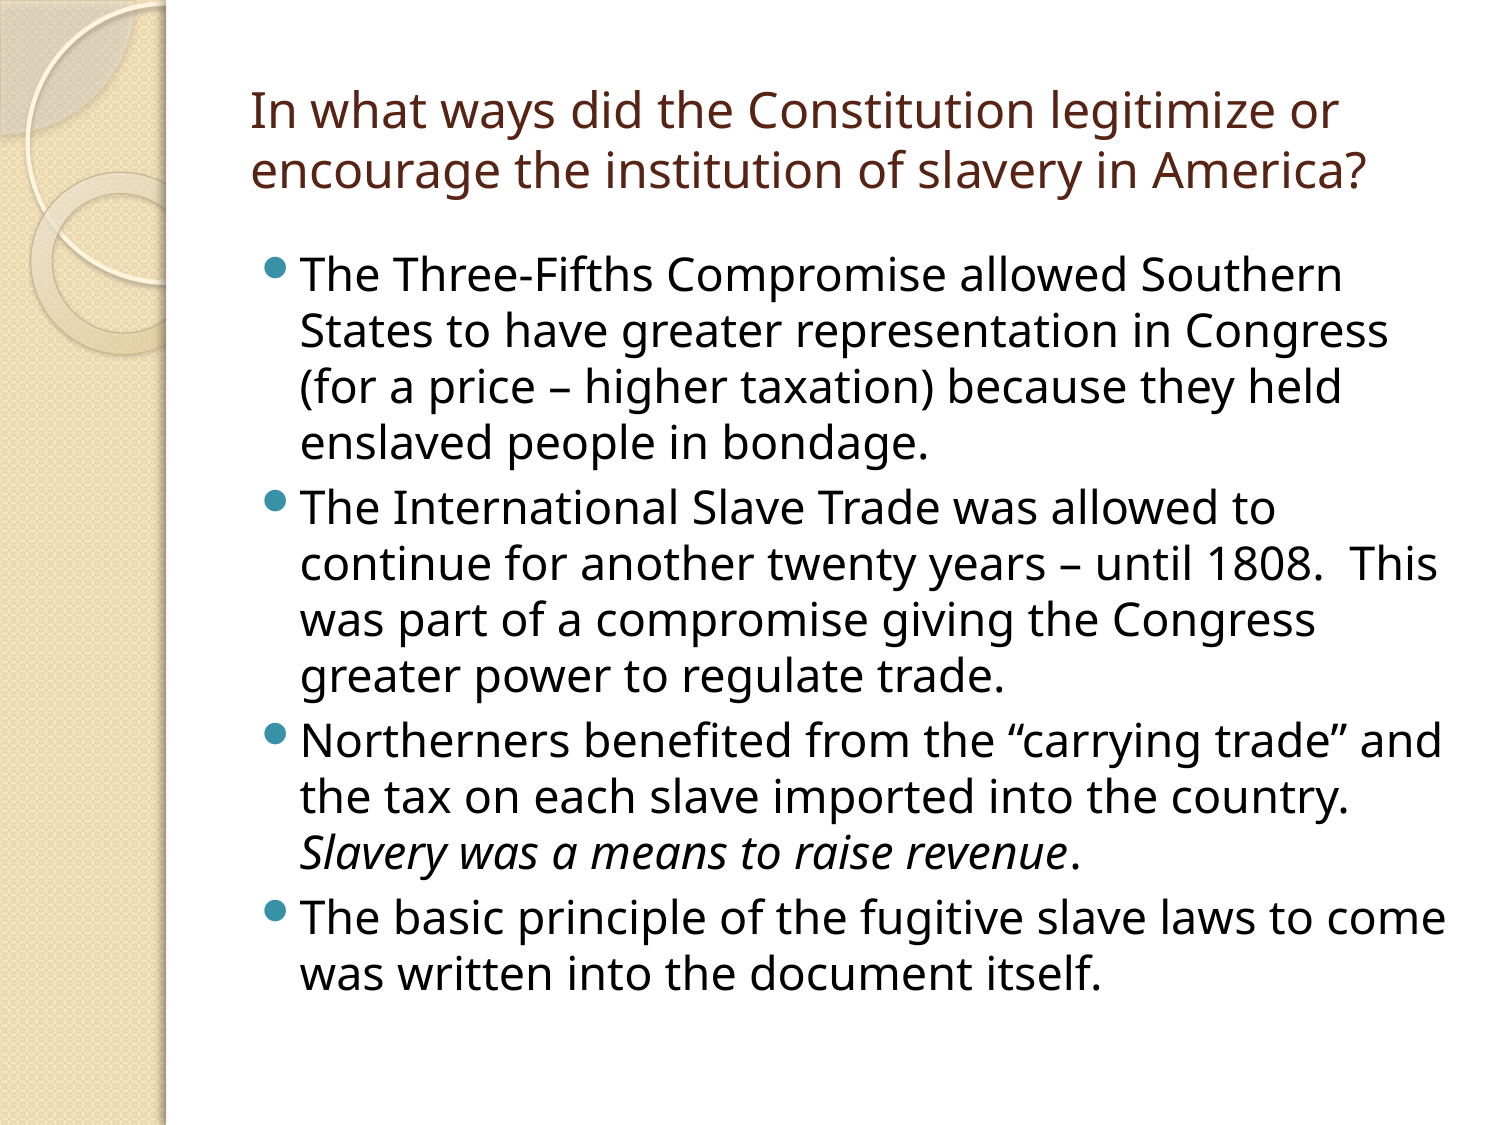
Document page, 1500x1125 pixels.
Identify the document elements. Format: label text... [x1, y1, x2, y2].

title In what ways did the Constitution legitimize or encourage the institution of slavery in America? [235, 45, 1466, 233]
list The Three-Fifths Compromise allowed Southern States to have greater representation in Congress (for a price – higher taxation) because they held enslaved people in bondage. The International Slave Trade was allowed to continue for another twenty years – until 1808. This was part of a compromise giving the Congress greater power to regulate trade. Northerners benefited from the “carrying trade” and the tax on each slave imported into the country. Slavery was a means to raise revenue. The basic principle of the fugitive slave laws to come was written into the document itself. [235, 237, 1466, 1025]
